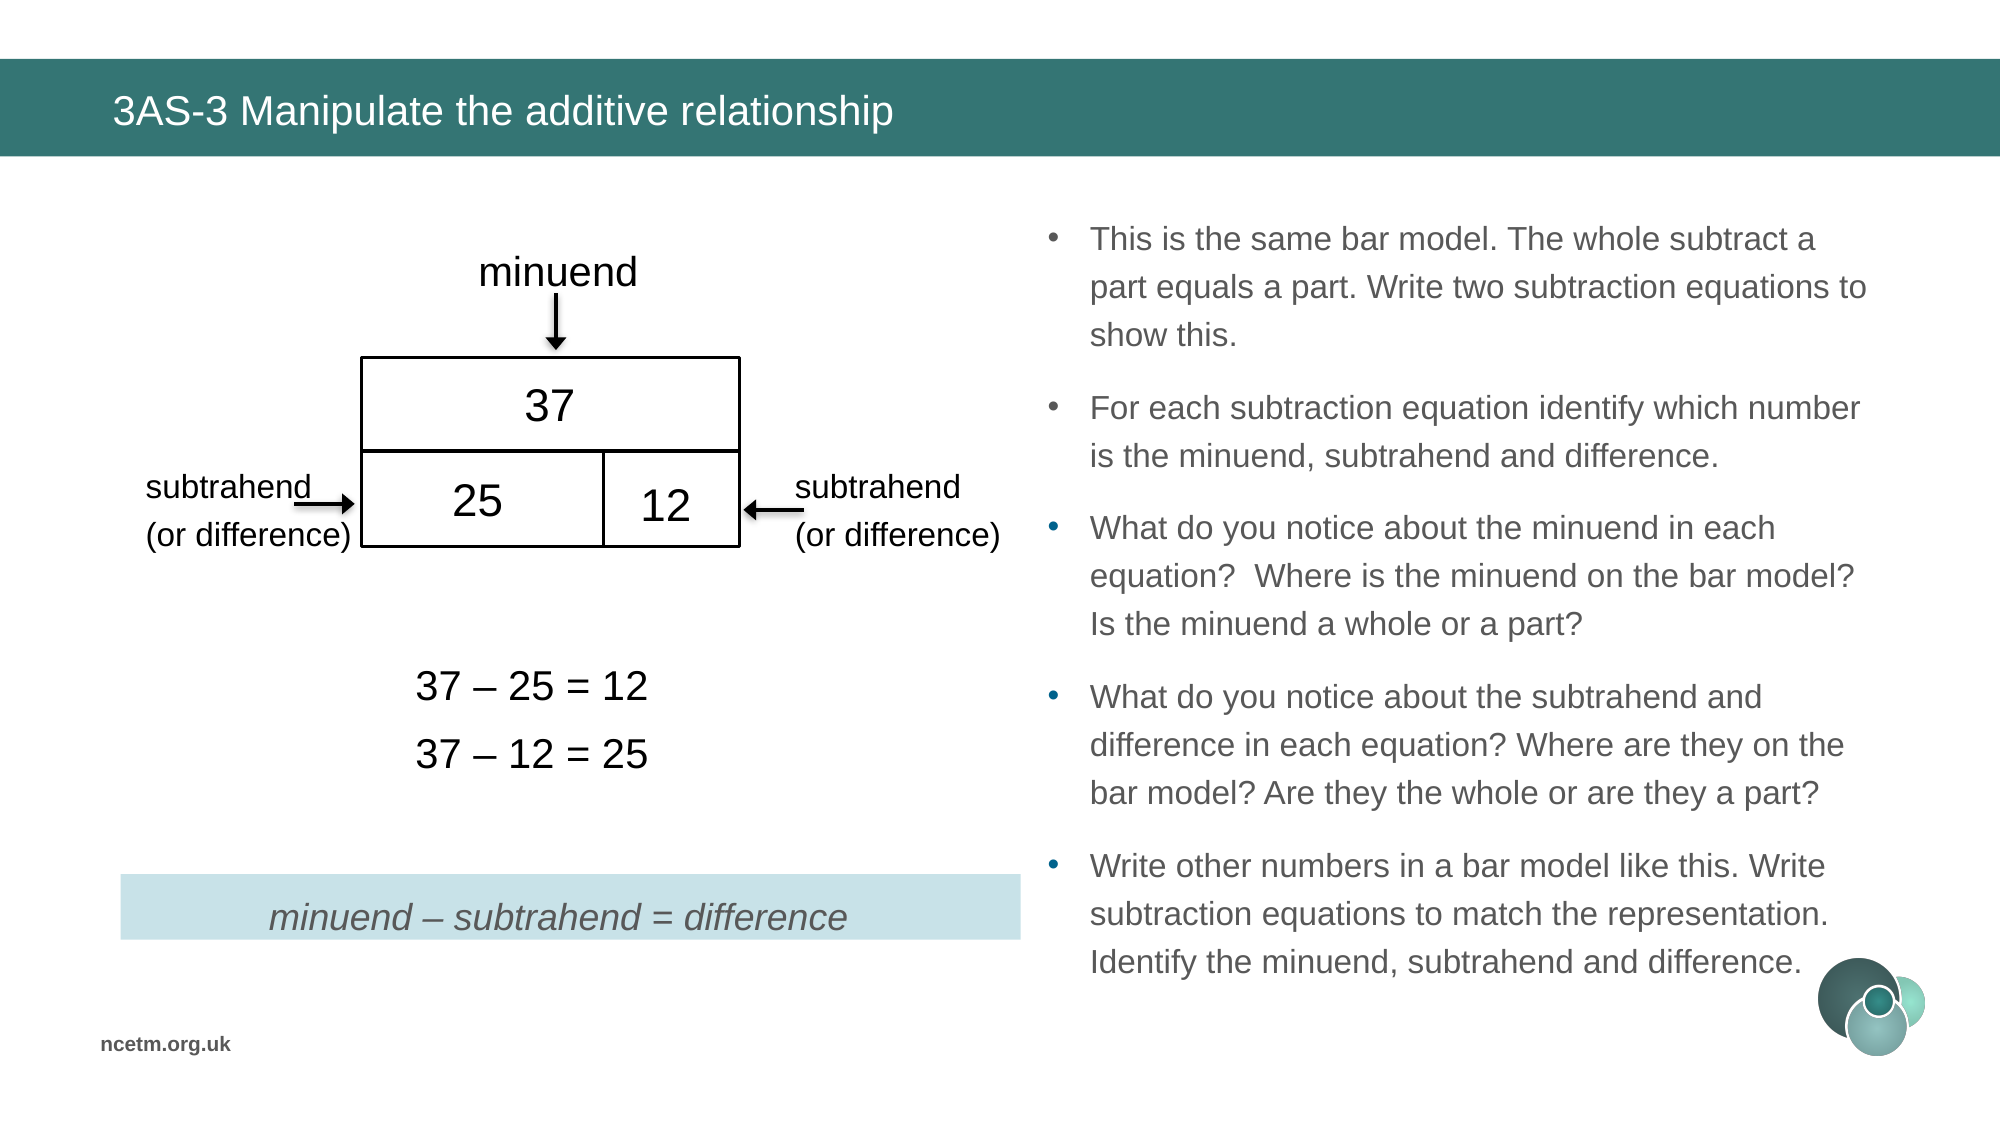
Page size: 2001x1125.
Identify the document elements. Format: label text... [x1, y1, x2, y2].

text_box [361, 357, 740, 547]
text_box subtrahend (or difference) [130, 450, 372, 561]
title 3AS-3 Manipulate the additive relationship [97, 76, 1945, 147]
text_box minuend – subtrahend = difference [253, 876, 863, 946]
picture [1818, 958, 1925, 1056]
text_box [120, 874, 1021, 940]
text_box minuend [463, 227, 654, 303]
text_box 37 – 25 = 12 37 – 12 = 25 [400, 641, 664, 785]
text_box subtrahend (or difference) [779, 450, 1022, 561]
text_box This is the same bar model. The whole subtract a part equals a part. Write two subtraction equations to show this. For each subtraction equation identify which number is the minuend, subtrahend and difference. What do you notice about the minuend in each equation? Where is the minuend on the bar model? Is the minuend a whole or a part? What do you notice about the subtrahend and difference in each equation? Where are they on the bar model? Are they the whole or are they a part? Write other numbers in a bar model like this. Write subtraction equations to match the representation. Identify the minuend, subtrahend and difference. [1032, 201, 1892, 875]
